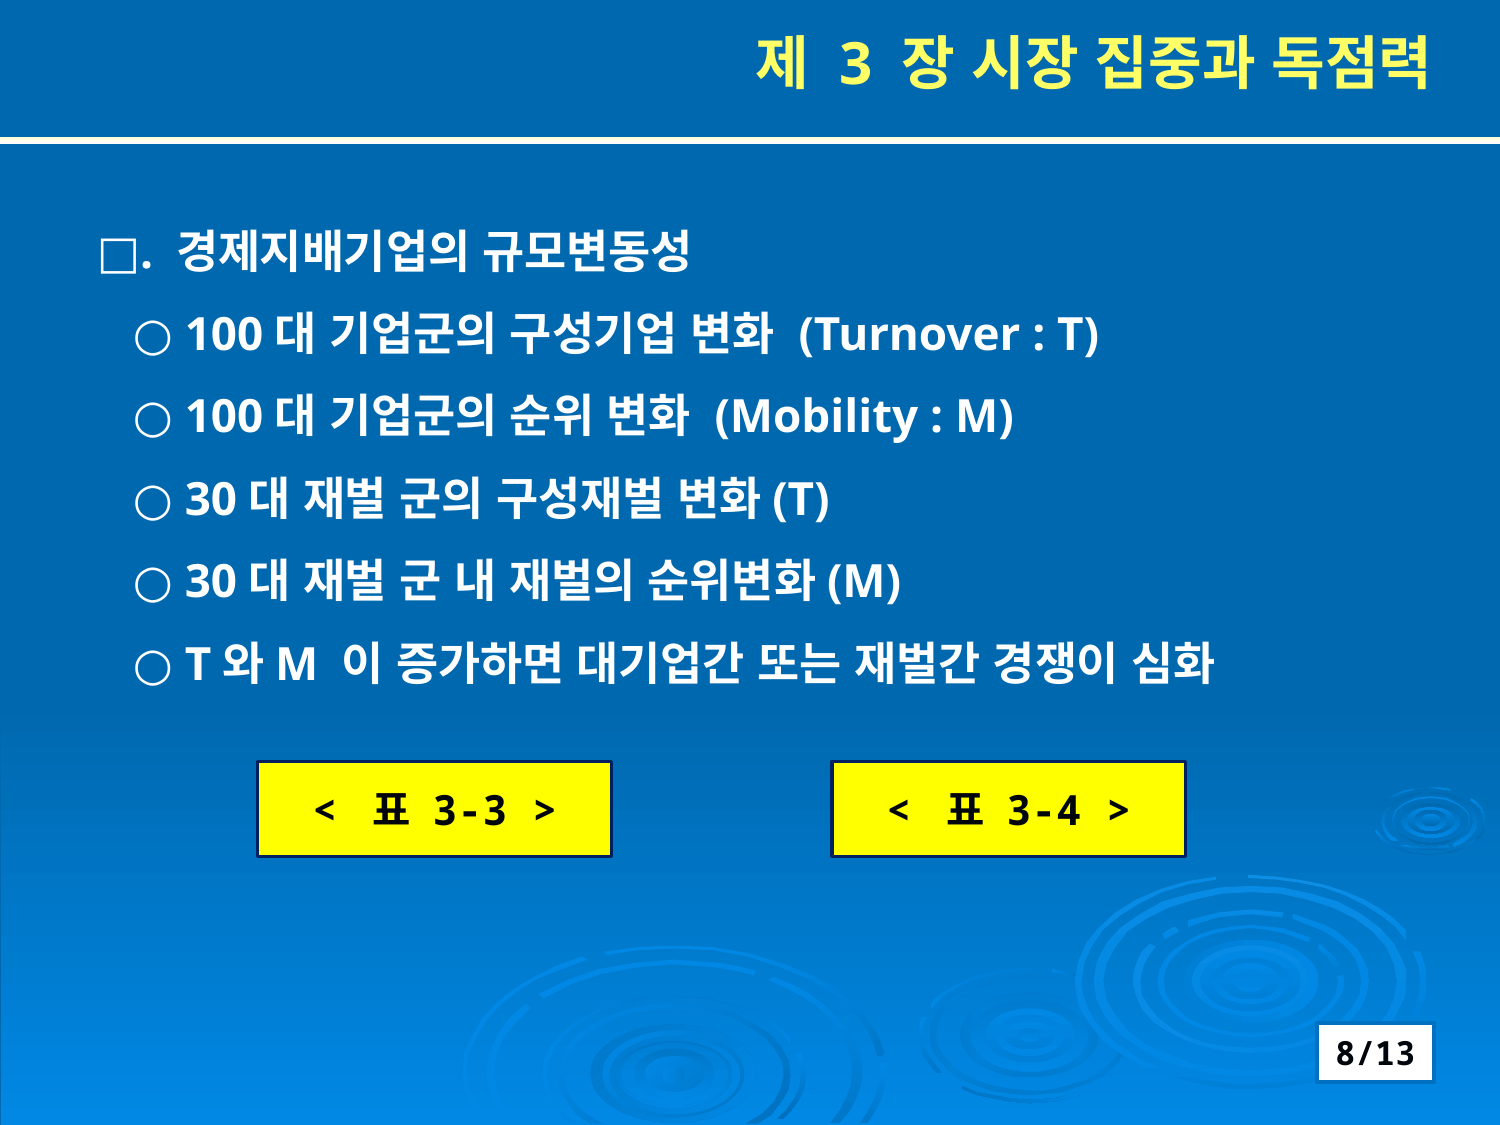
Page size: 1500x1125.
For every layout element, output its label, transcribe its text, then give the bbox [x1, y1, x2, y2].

text_box 8/13 [1315, 1021, 1436, 1084]
text_box < 표 3-4 > [830, 760, 1188, 858]
text_box 제 3 장 시장 집중과 독점력 [702, 19, 1447, 104]
text_box < 표 3-3 > [256, 760, 613, 858]
text_box [0, 137, 1500, 144]
text_box □. 경제지배기업의 규모변동성 ○ 100대 기업군의 구성기업 변화 (Turnover : T) ○ 100대 기업군의 순위 변화 (Mobility : M) ○ 30대 재벌 군의 구성재벌 변화(T) ○ 30대 재벌 군 내 재벌의 순위변화(M) ○ T와M 이 증가하면 대기업간 또는 재벌간 경쟁이 심화 [82, 187, 1429, 870]
